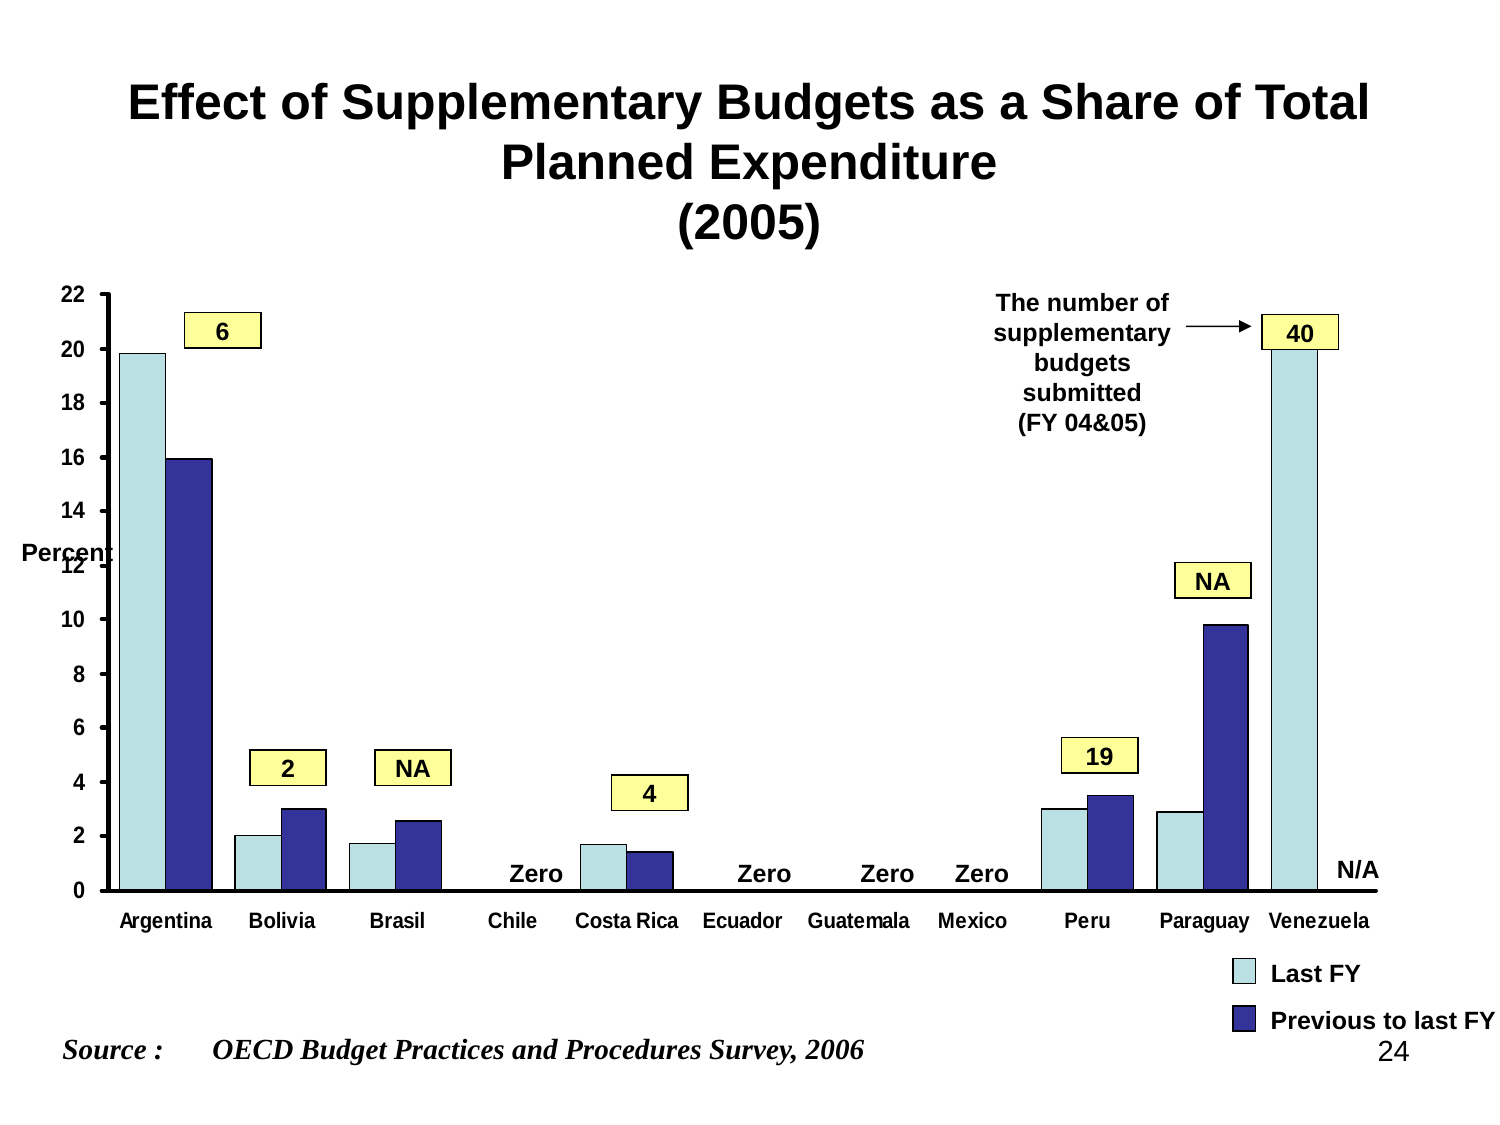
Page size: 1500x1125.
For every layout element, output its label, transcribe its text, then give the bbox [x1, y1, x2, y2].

title [49, 37, 1463, 233]
text_box Percent [3, 529, 44, 575]
text_box [1232, 959, 1256, 984]
slide_number 24 [1074, 1024, 1426, 1103]
text_box [1232, 1006, 1256, 1031]
text_box Effect of Supplementary Budgets as a Share of Total Planned Expenditure (2005) [62, 62, 1437, 258]
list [49, 265, 1397, 951]
text_box Previous to last FY [1255, 997, 1500, 1043]
text_box Last FY [1255, 959, 1377, 995]
text_box Source : OECD Budget Practices and Procedures Survey, 2006 [40, 1023, 888, 1074]
